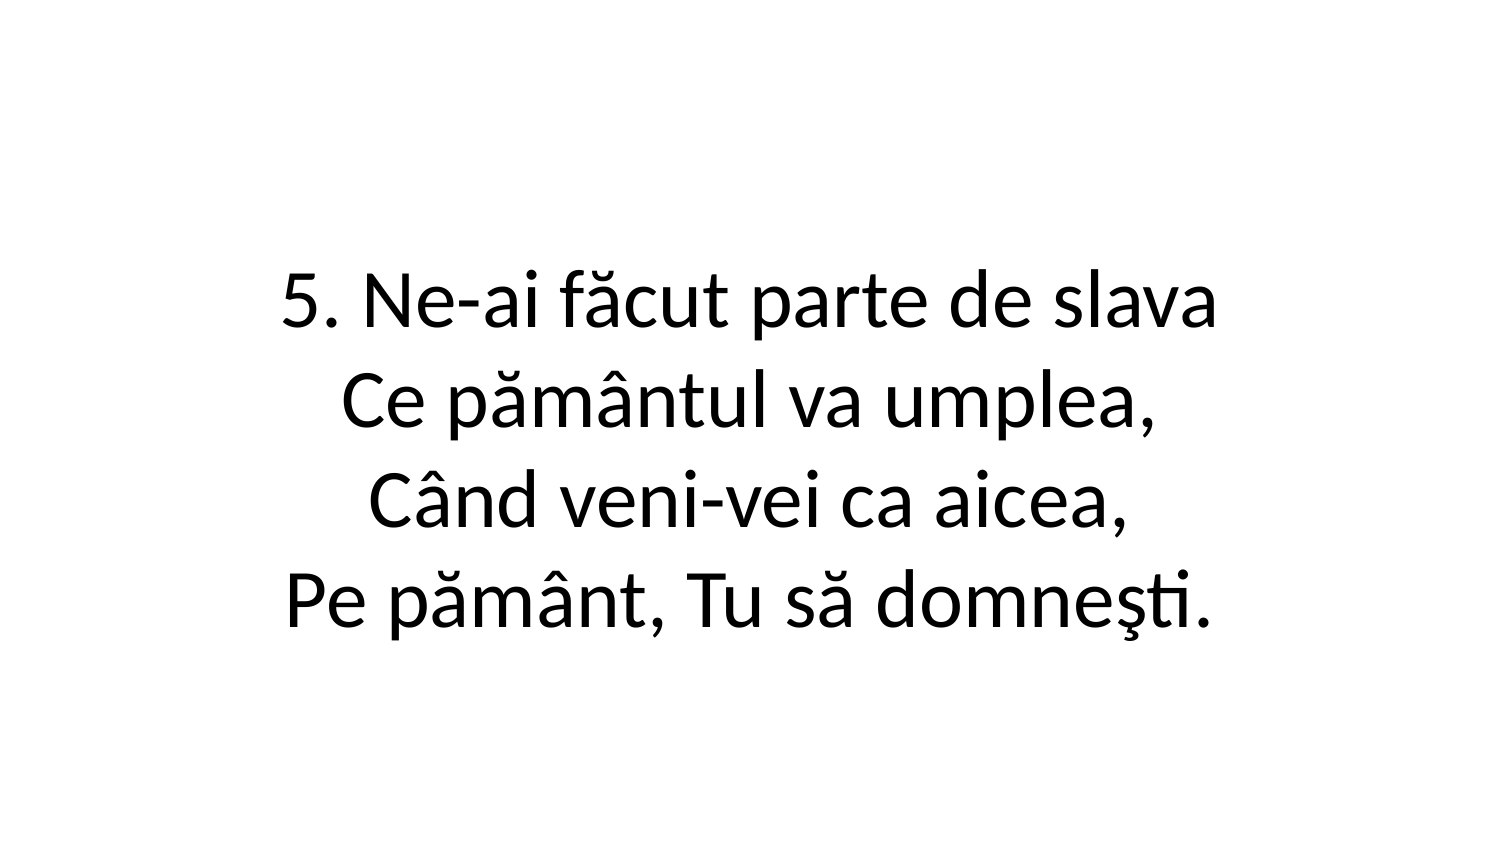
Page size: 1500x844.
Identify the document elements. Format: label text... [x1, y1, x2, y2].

text_box 5. Ne-ai făcut parte de slava Ce pământul va umplea, Când veni-vei ca aicea, Pe pământ, Tu să domneşti. [264, 192, 1236, 652]
